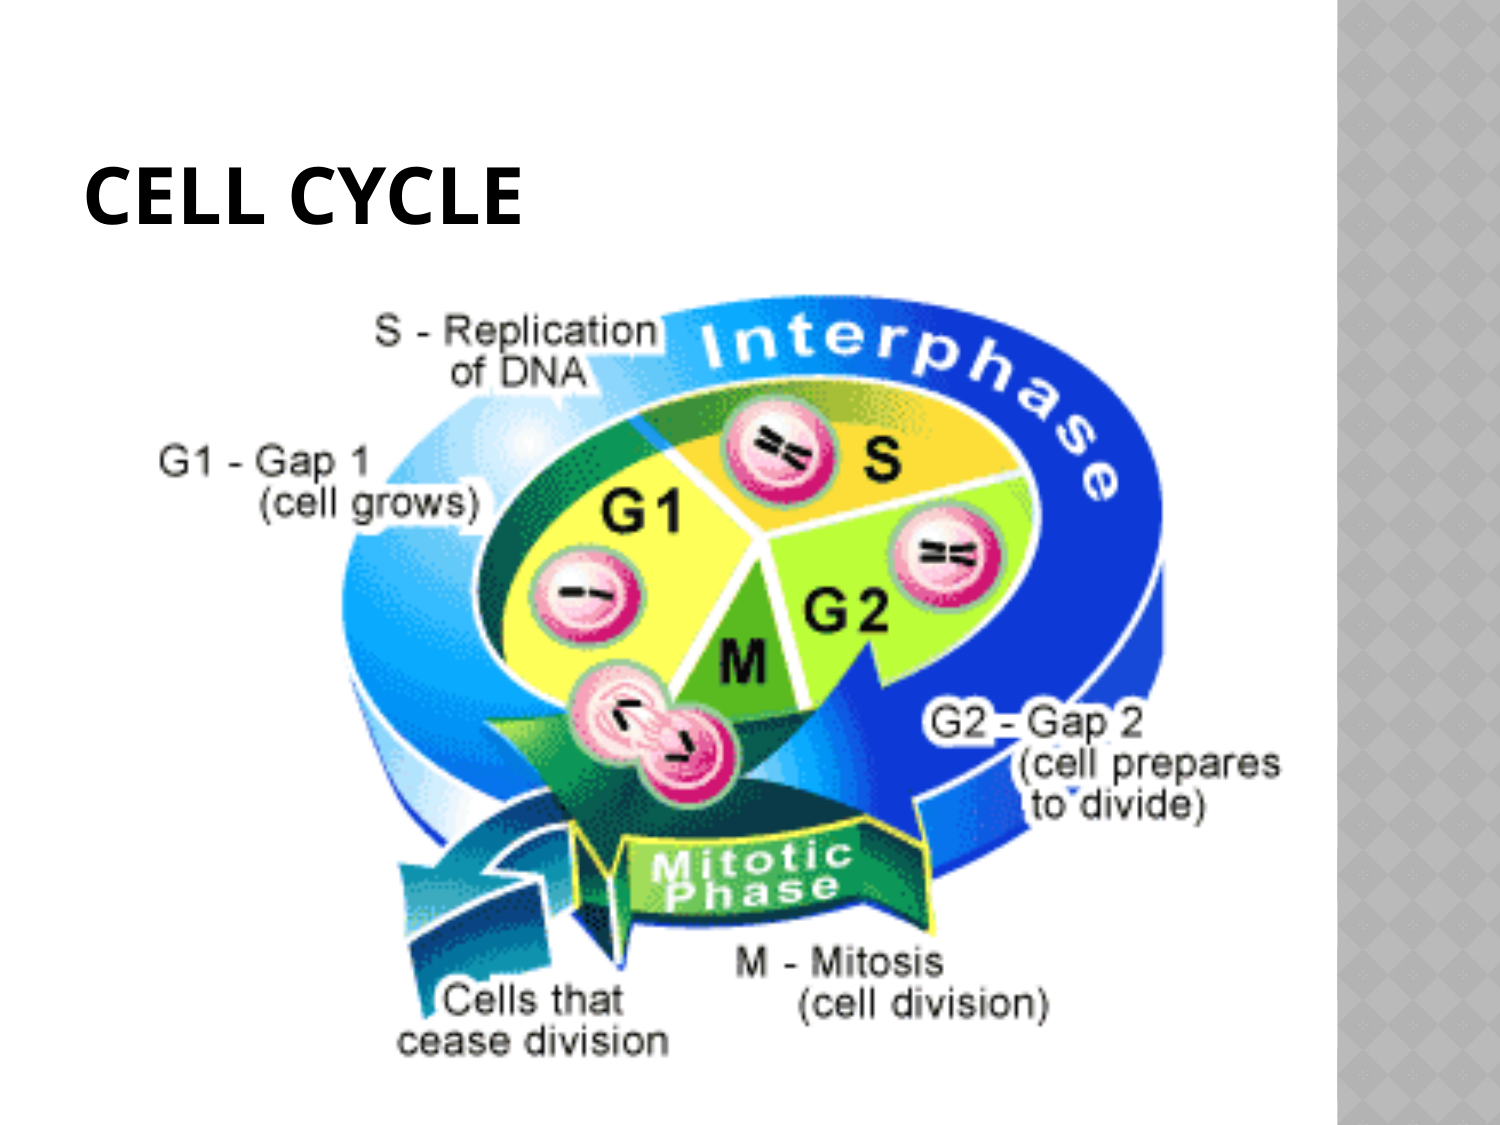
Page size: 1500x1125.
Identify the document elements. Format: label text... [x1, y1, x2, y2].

title Cell cycle [75, 52, 1263, 240]
picture [134, 261, 1312, 1090]
